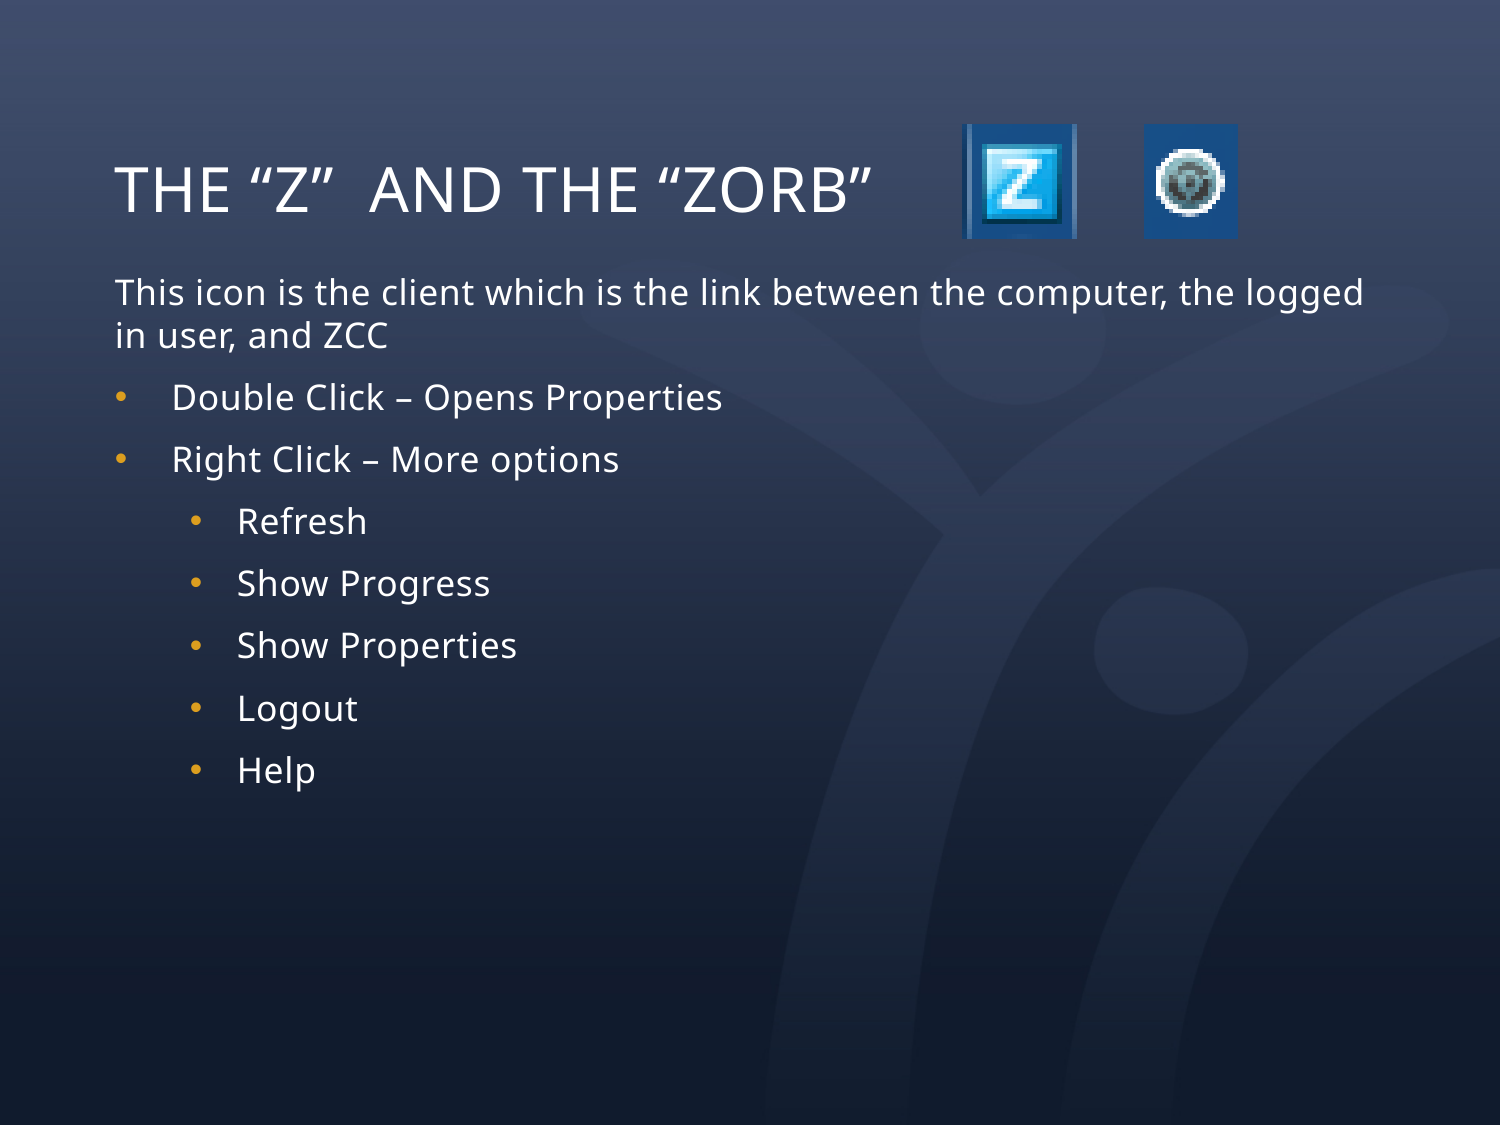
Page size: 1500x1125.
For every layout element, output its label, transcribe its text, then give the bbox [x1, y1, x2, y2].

title The “Z” and the “Zorb” [99, 45, 1400, 233]
picture [0, 0, 1500, 1125]
list This icon is the client which is the link between the computer, the logged in user, and ZCC Double Click – Opens Properties Right Click – More options Refresh Show Progress Show Properties Logout Help [99, 262, 1400, 938]
